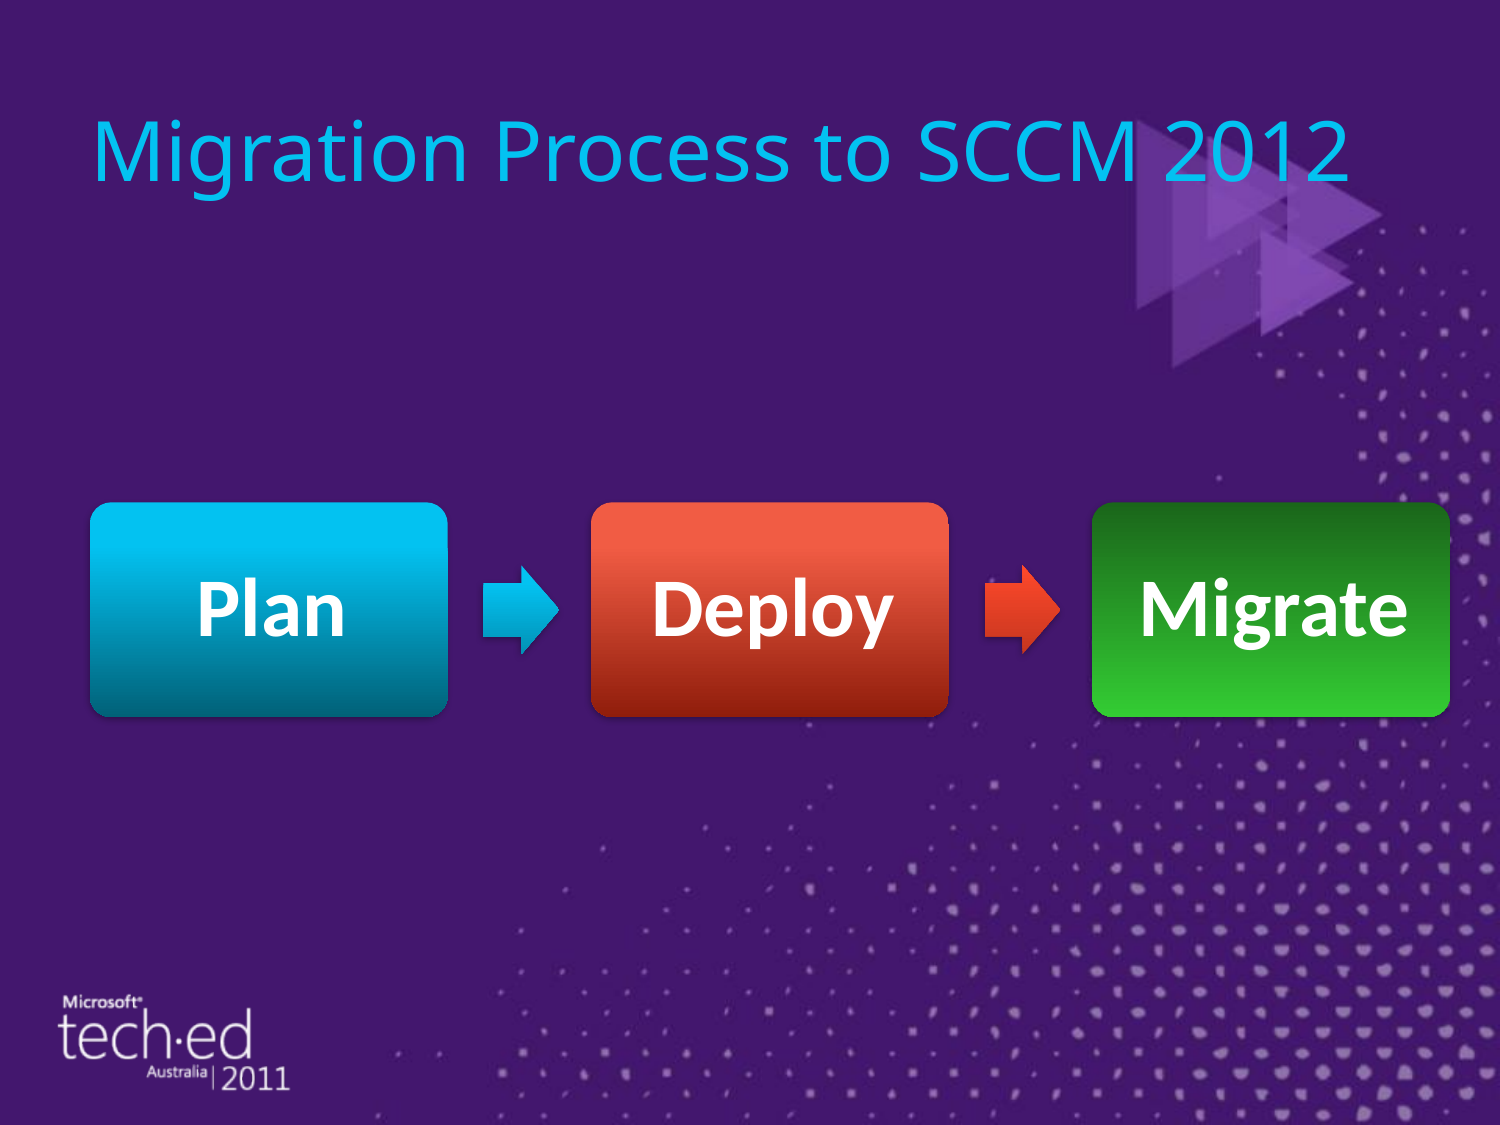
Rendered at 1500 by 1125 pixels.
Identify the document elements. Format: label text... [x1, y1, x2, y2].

title Migration Process to SCCM 2012 [75, 54, 1425, 243]
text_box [88, 326, 1452, 894]
picture [0, 0, 1500, 1125]
